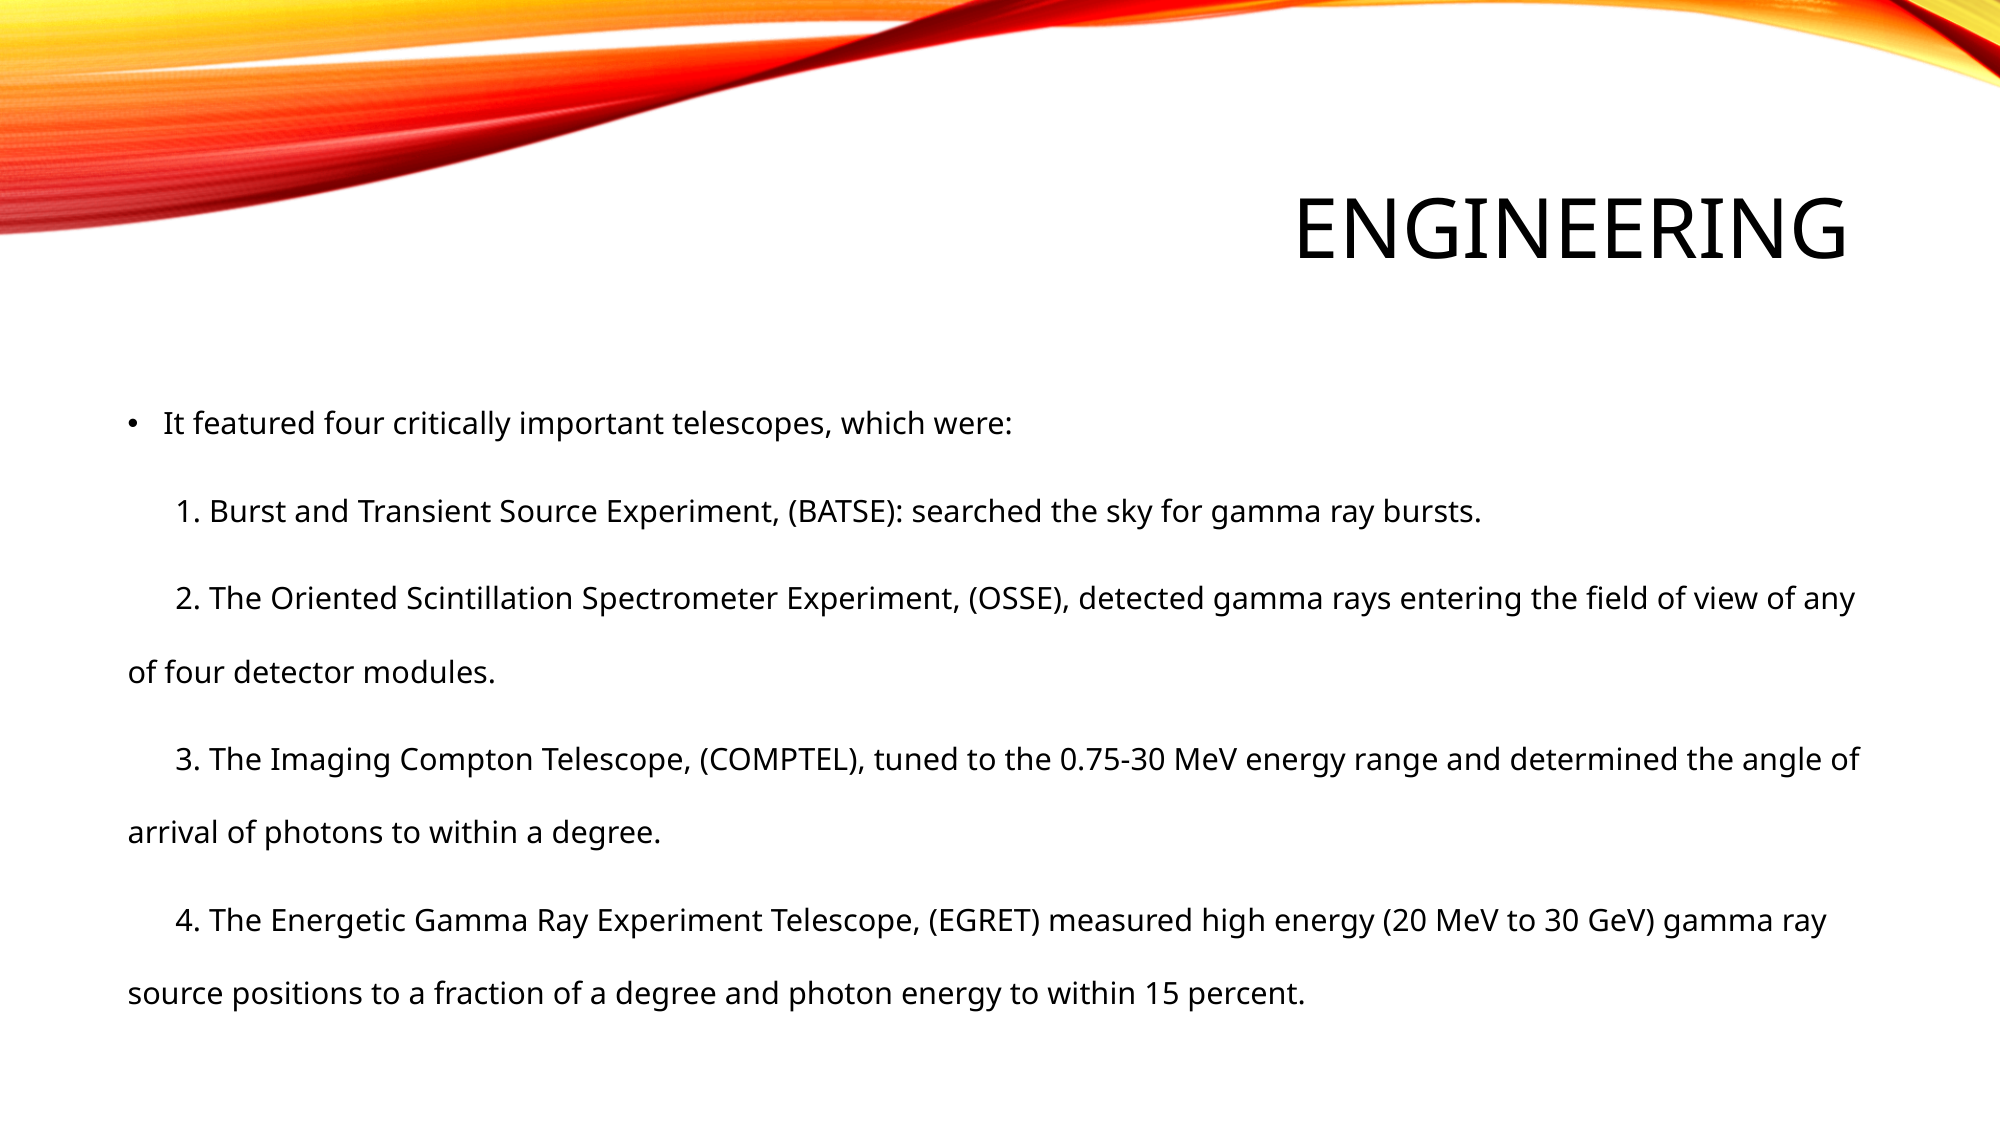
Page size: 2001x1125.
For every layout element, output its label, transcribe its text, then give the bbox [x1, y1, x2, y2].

title Engineering [474, 125, 1888, 338]
picture [0, 0, 2000, 237]
list It featured four critically important telescopes, which were: 1. Burst and Transient Source Experiment, (BATSE): searched the sky for gamma ray bursts. 2. The Oriented Scintillation Spectrometer Experiment, (OSSE), detected gamma rays entering the field of view of any of four detector modules. 3. The Imaging Compton Telescope, (COMPTEL), tuned to the 0.75-30 MeV energy range and determined the angle of arrival of photons to within a degree. 4. The Energetic Gamma Ray Experiment Telescope, (EGRET) measured high energy (20 MeV to 30 GeV) gamma ray source positions to a fraction of a degree and photon energy to within 15 percent. [112, 360, 1888, 1021]
